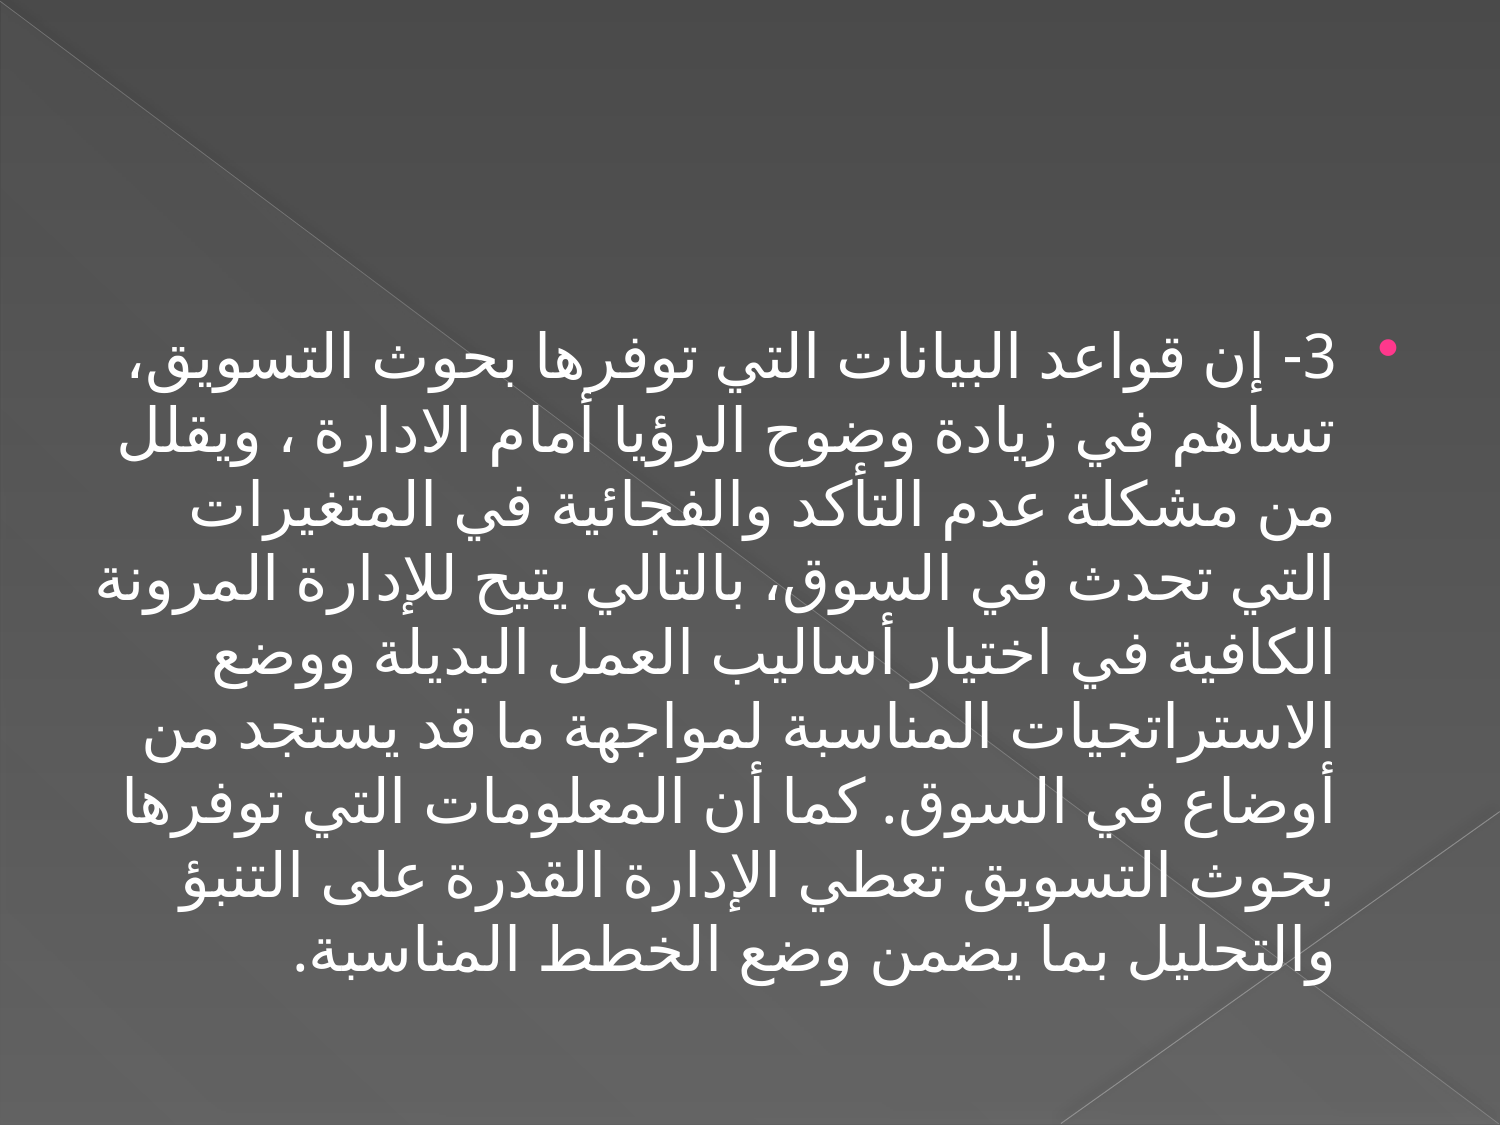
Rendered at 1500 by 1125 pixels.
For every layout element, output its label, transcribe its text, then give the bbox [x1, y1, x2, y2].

list 3- إن قواعد البيانات التي توفرها بحوث التسويق، تساهم في زيادة وضوح الرؤيا أمام الادارة ، ويقلل من مشكلة عدم التأكد والفجائية في المتغيرات التي تحدث في السوق، بالتالي يتيح للإدارة المرونة الكافية في اختيار أساليب العمل البديلة ووضع الاستراتجيات المناسبة لمواجهة ما قد يستجد من أوضاع في السوق. كما أن المعلومات التي توفرها بحوث التسويق تعطي الإدارة القدرة على التنبؤ والتحليل بما يضمن وضع الخطط المناسبة. [75, 308, 1425, 1059]
